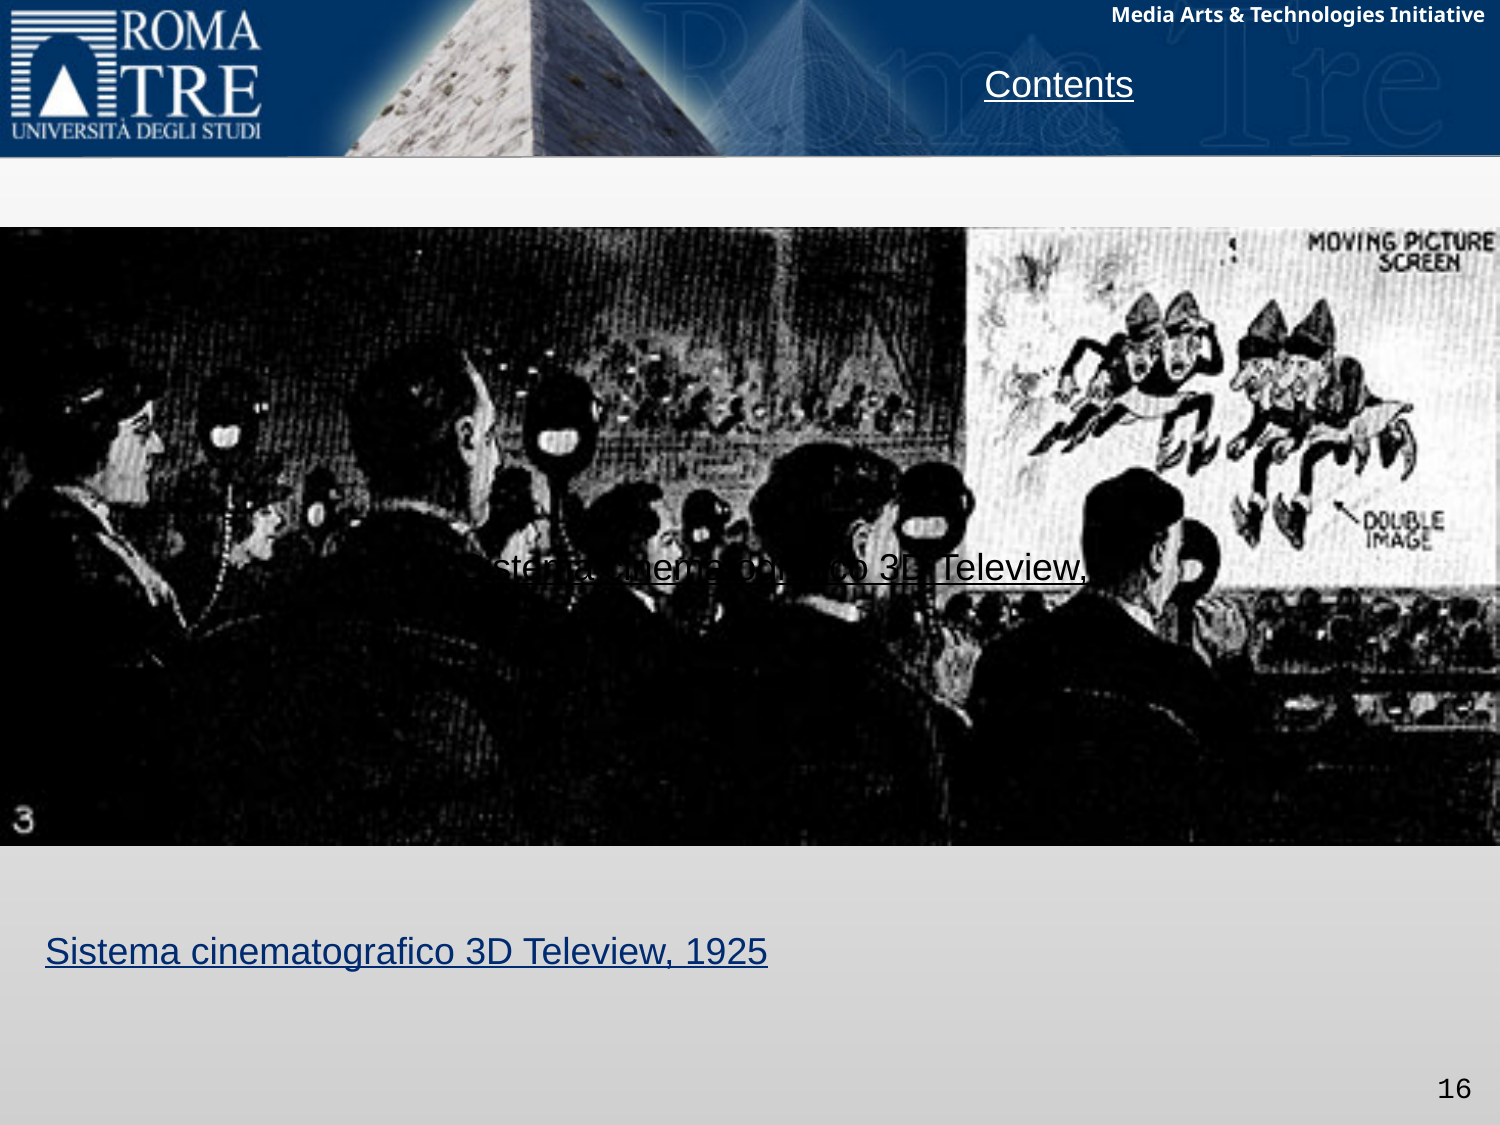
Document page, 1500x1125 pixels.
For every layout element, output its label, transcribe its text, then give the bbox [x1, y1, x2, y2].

picture [0, 0, 1500, 156]
text_box Sistema cinematografico 3D Teleview, 1925 [30, 919, 1500, 980]
picture [0, 227, 1500, 847]
text_box Contents [969, 52, 1150, 113]
